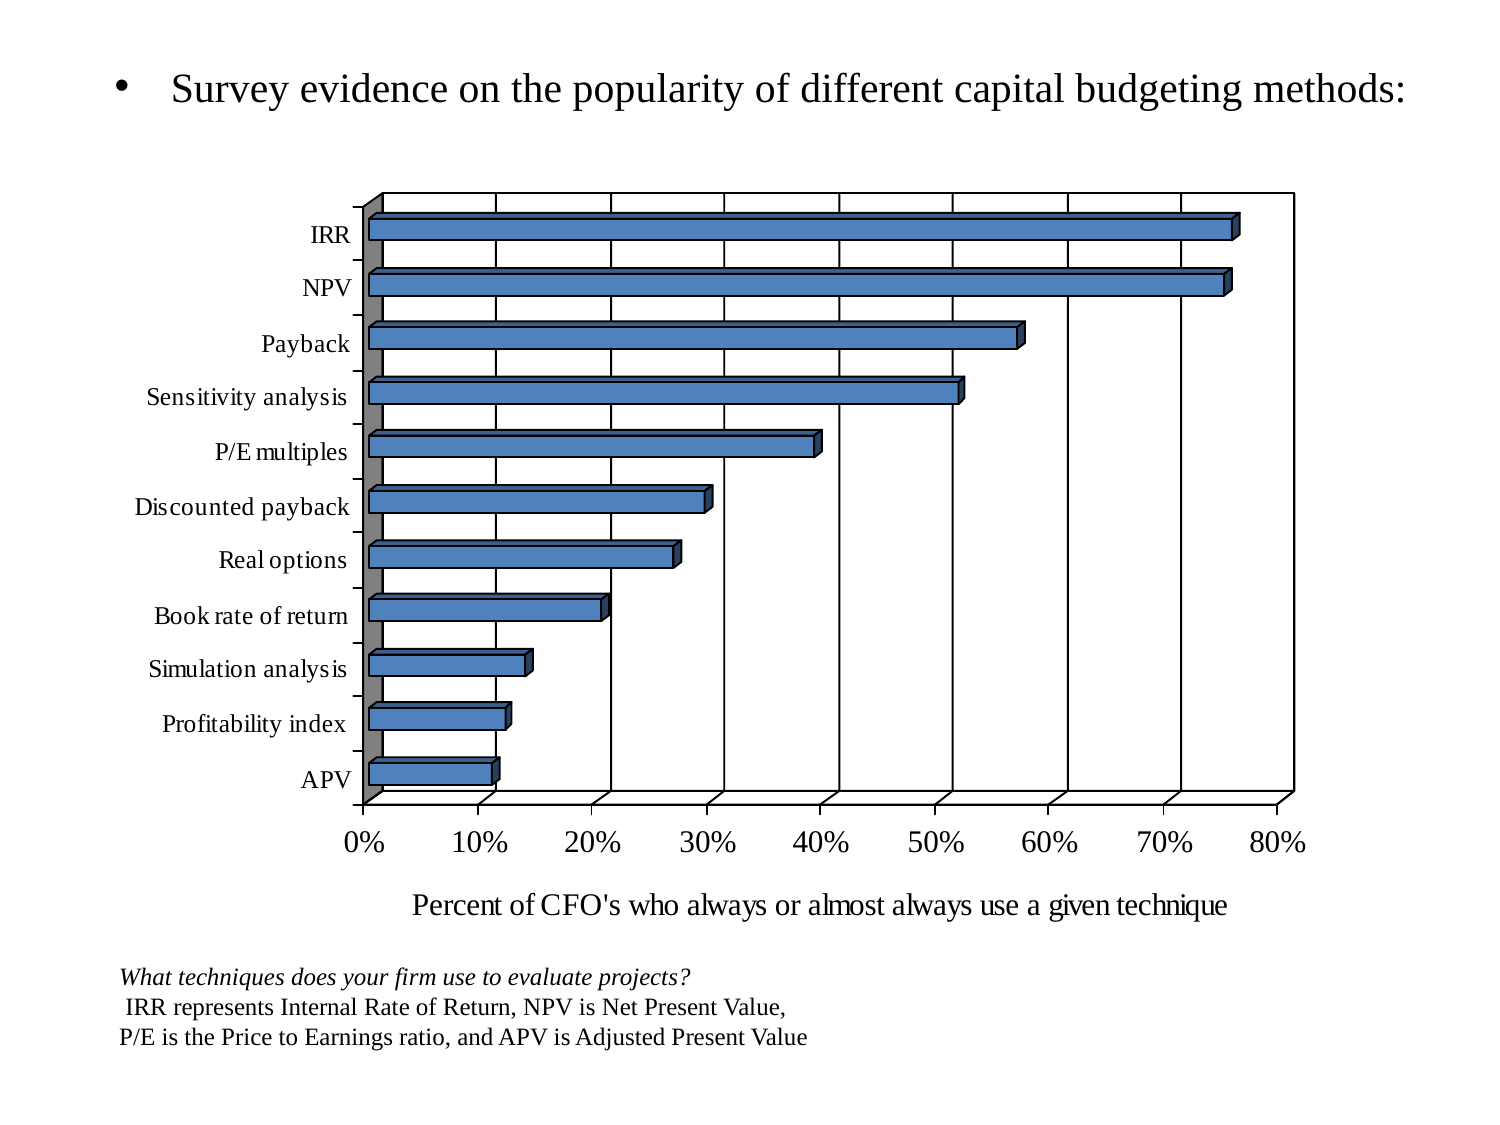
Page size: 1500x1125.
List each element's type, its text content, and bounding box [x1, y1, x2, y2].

list Survey evidence on the popularity of different capital budgeting methods: [99, 53, 1450, 138]
text_box What techniques does your firm use to evaluate projects? IRR represents Internal Rate of Return, NPV is Net Present Value, P/E is the Price to Earnings ratio, and APV is Adjusted Present Value [104, 990, 824, 1059]
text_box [99, 137, 1350, 981]
